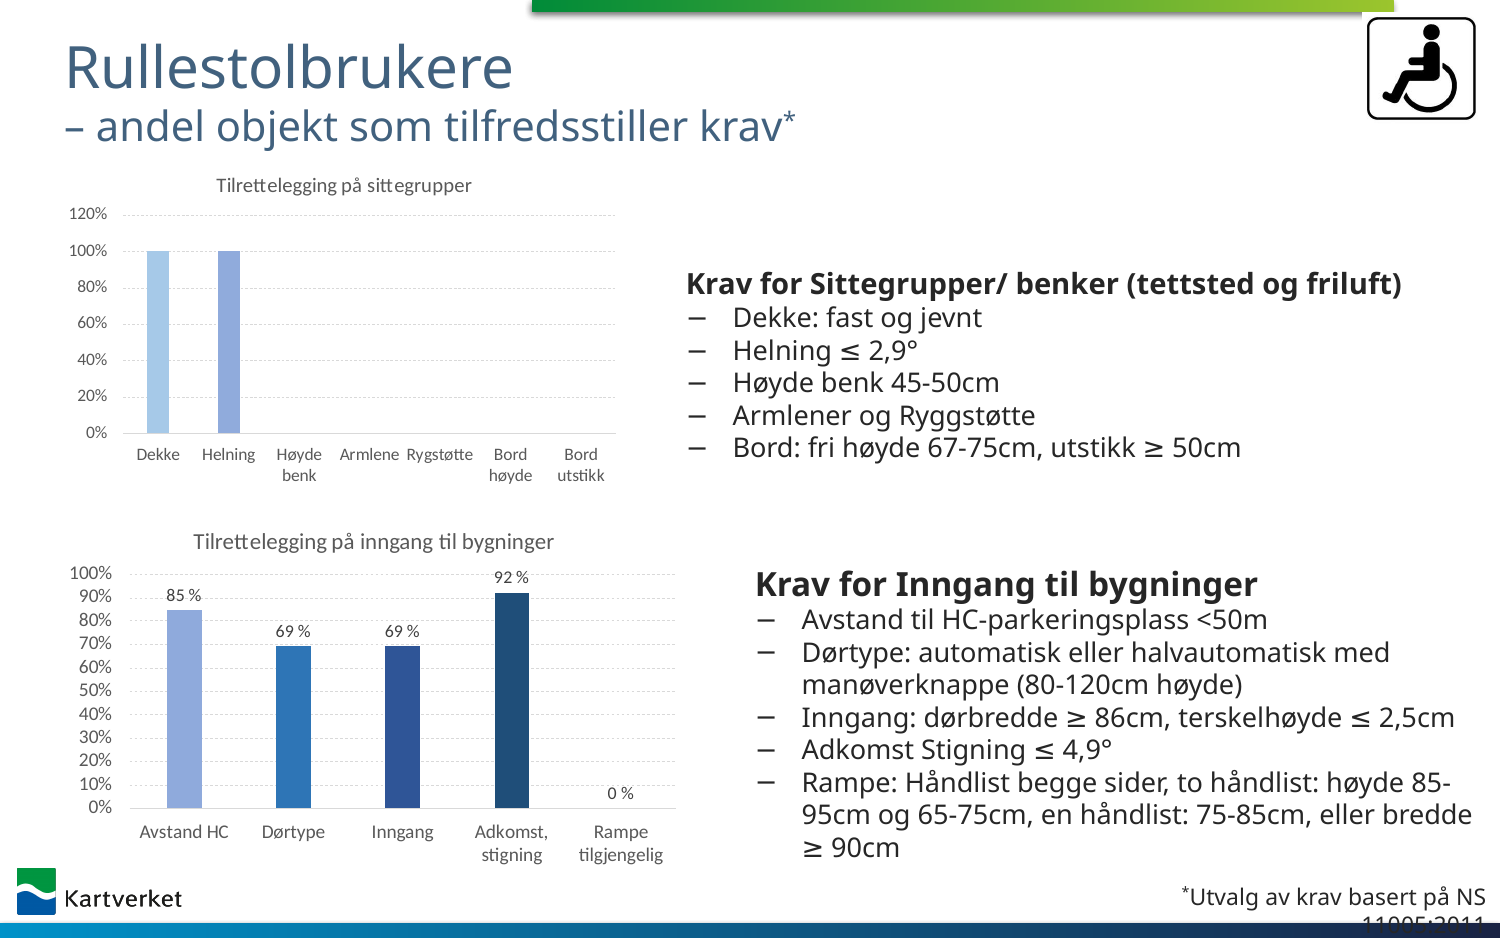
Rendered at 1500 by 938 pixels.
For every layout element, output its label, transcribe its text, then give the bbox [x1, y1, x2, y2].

text_box *Utvalg av krav basert på NS 11005:2011 [1068, 873, 1500, 938]
picture [62, 166, 626, 492]
picture [1362, 12, 1481, 126]
text_box Rullestolbrukere – andel objekt som tilfredsstiller krav* [49, 25, 1431, 158]
text_box Krav for Inngang til bygninger Avstand til HC-parkeringsplass <50m Dørtype: automatisk eller halvautomatisk med manøverknappe (80-120cm høyde) Inngang: dørbredde ≥ 86cm, terskelhøyde ≤ 2,5cm Adkomst Stigning ≤ 4,9° Rampe: Håndlist begge sider, to håndlist: høyde 85-95cm og 65-75cm, en håndlist: 75-85cm, eller bredde ≥ 90cm [740, 555, 1491, 870]
text_box Krav for Sittegrupper/ benker (tettsted og friluft) Dekke: fast og jevnt Helning ≤ 2,9° Høyde benk 45-50cm Armlener og Ryggstøtte Bord: fri høyde 67-75cm, utstikk ≥ 50cm [670, 258, 1418, 471]
picture [62, 520, 687, 874]
